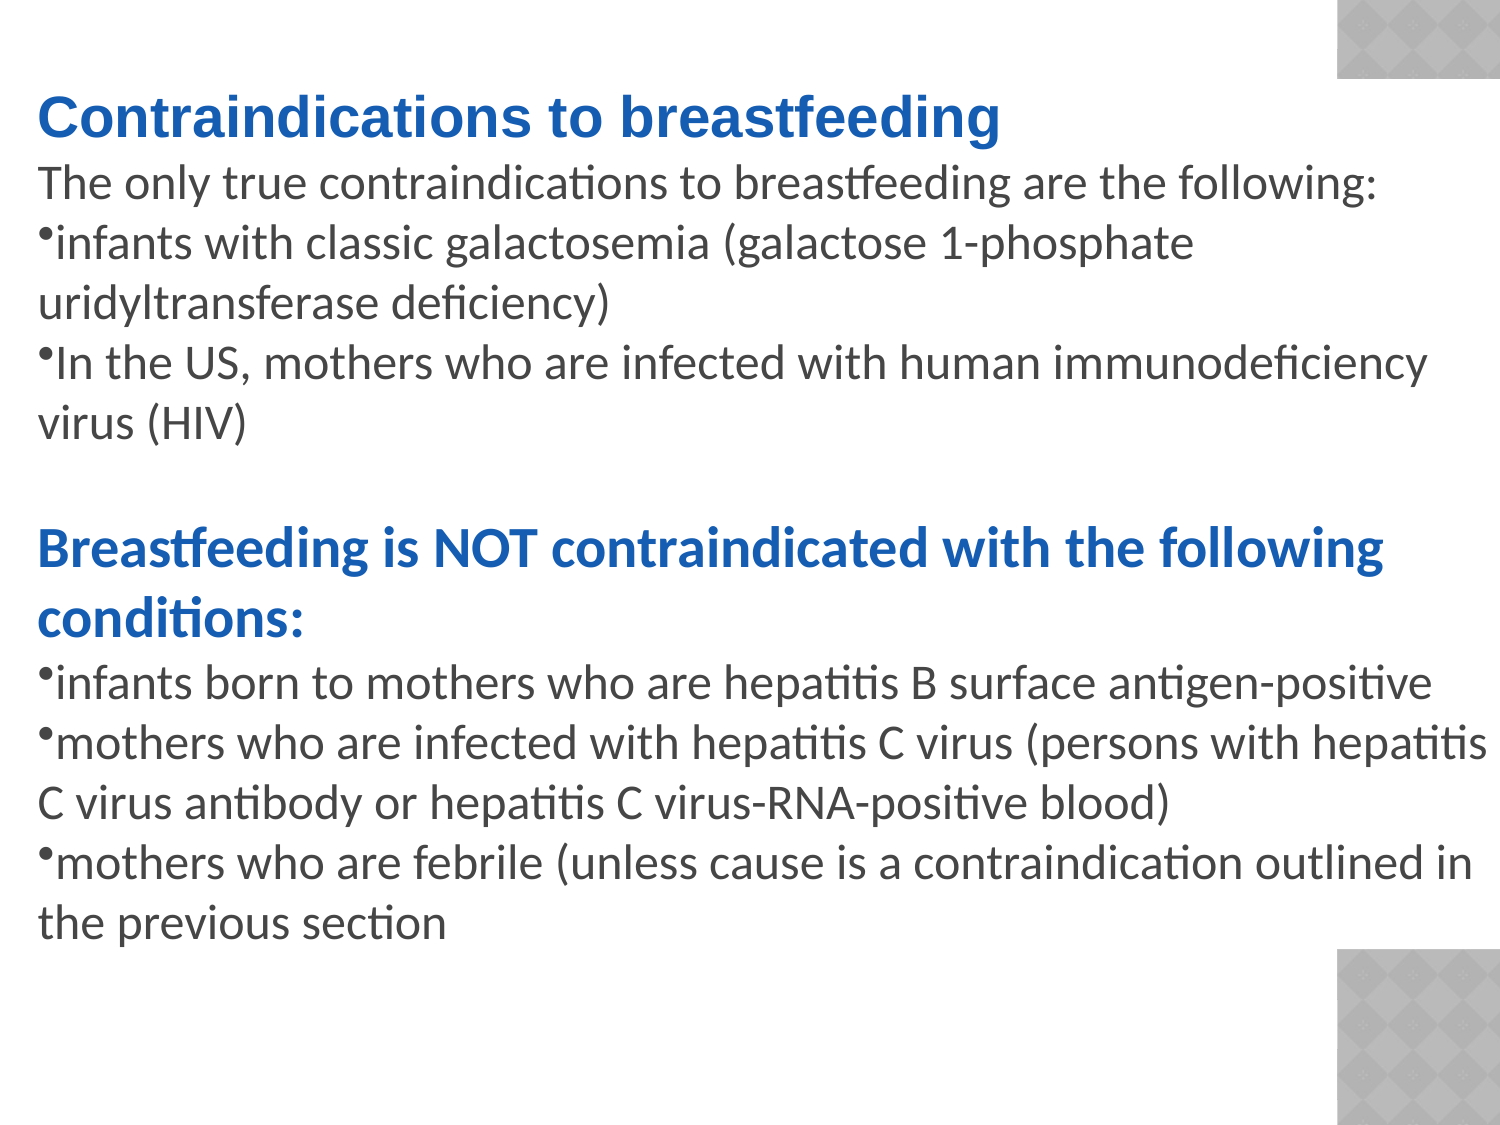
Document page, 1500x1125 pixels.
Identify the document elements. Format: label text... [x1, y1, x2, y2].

text_box Contraindications to breastfeeding The only true contraindications to breastfeeding are the following: infants with classic galactosemia (galactose 1-phosphate uridyltransferase deficiency) In the US, mothers who are infected with human immunodeficiency virus (HIV) Breastfeeding is NOT contraindicated with the following conditions: infants born to mothers who are hepatitis B surface antigen-positive mothers who are infected with hepatitis C virus (persons with hepatitis C virus antibody or hepatitis C virus-RNA-positive blood) mothers who are febrile (unless cause is a contraindication outlined in the previous section [37, 79, 1500, 950]
